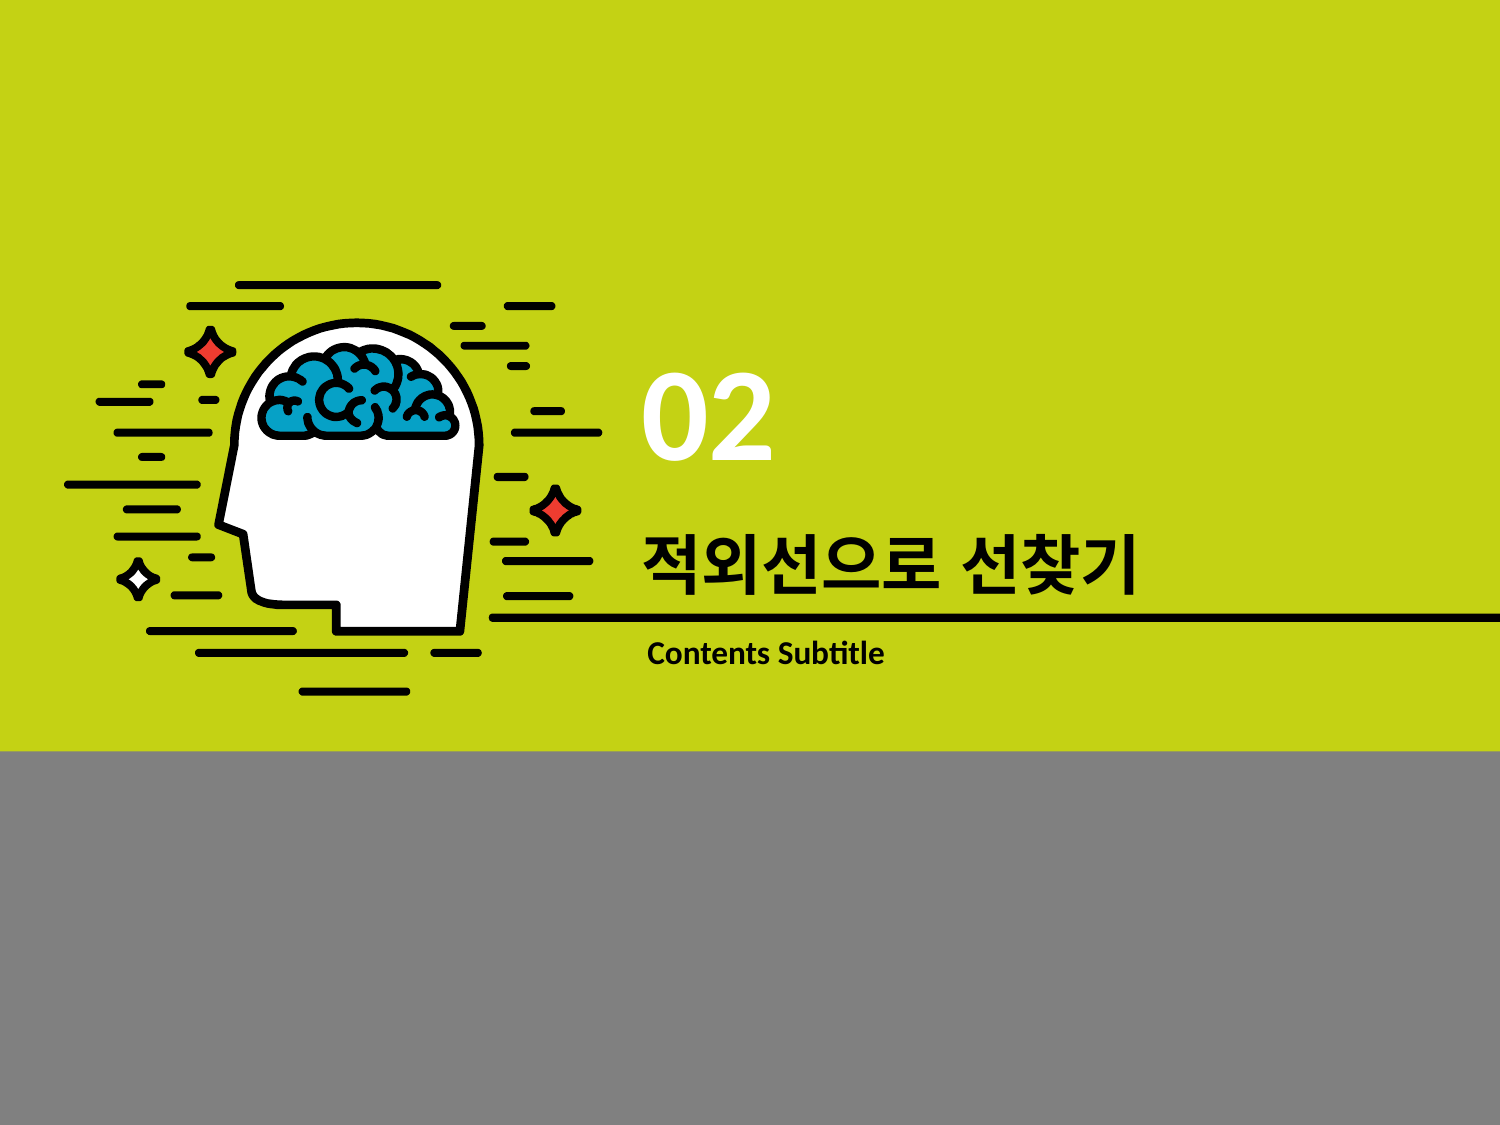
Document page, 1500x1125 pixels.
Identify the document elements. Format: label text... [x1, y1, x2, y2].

list 적외선으로 선찾기 [626, 515, 1442, 612]
title Contents Subtitle [647, 612, 1442, 746]
list 02 [626, 319, 1134, 495]
